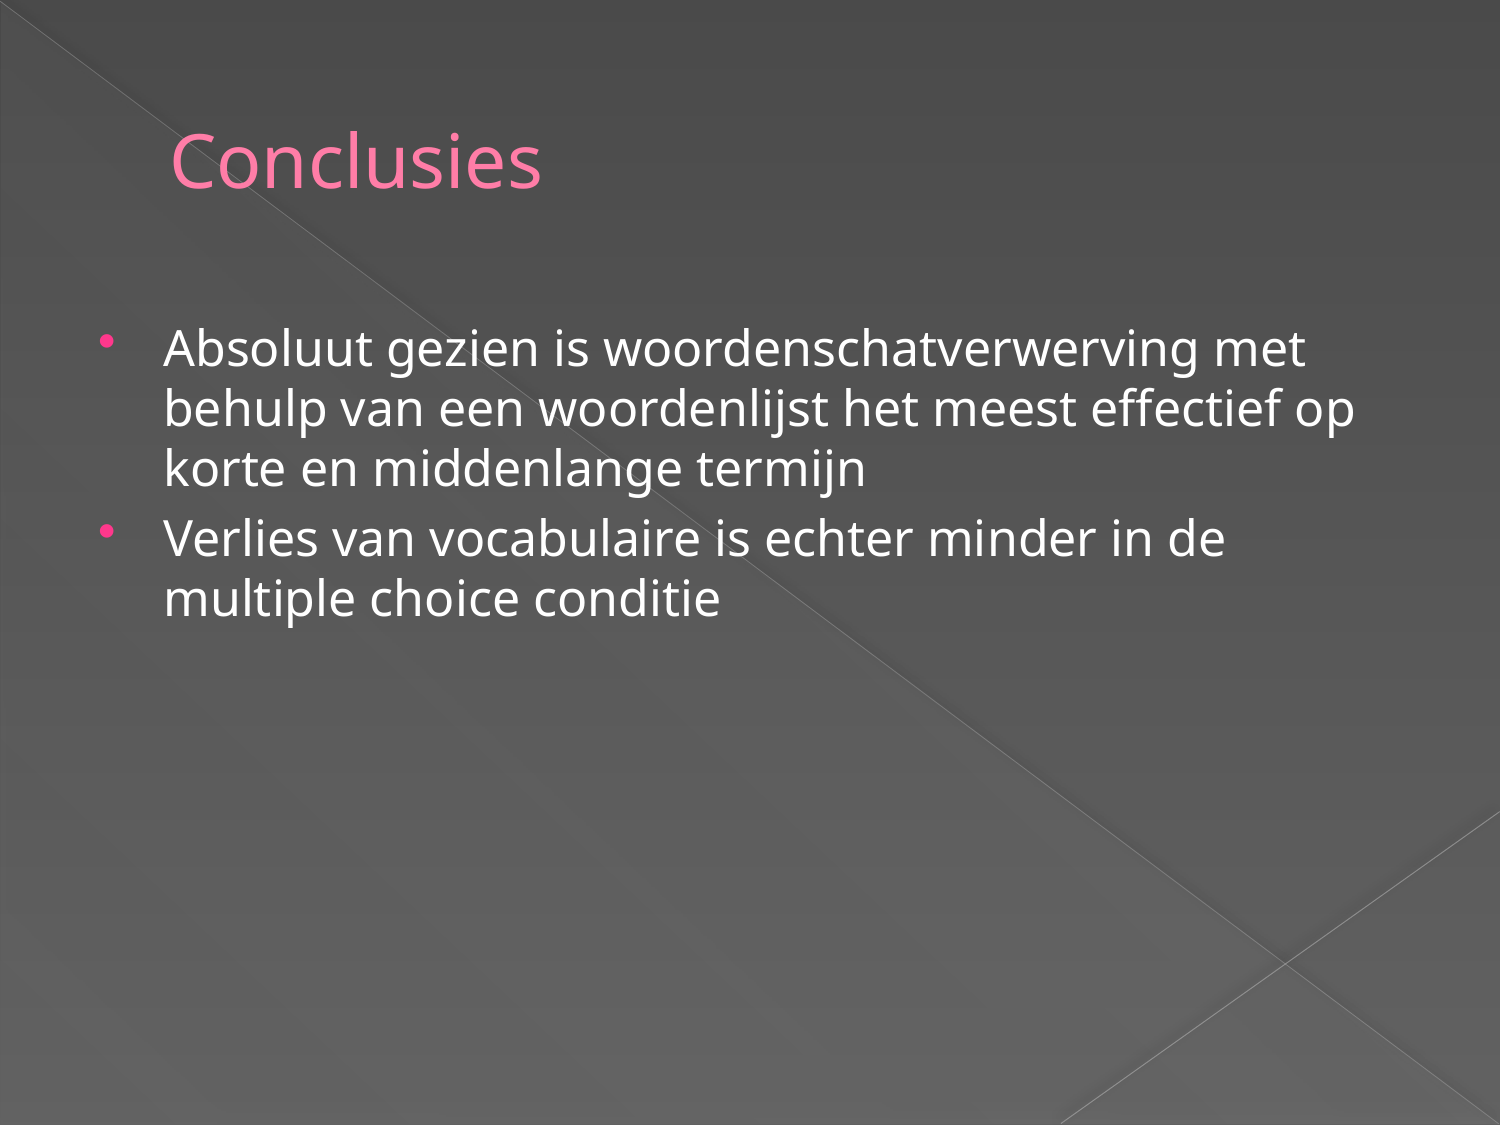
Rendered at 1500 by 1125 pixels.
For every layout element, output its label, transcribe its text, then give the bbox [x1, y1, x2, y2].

list Absoluut gezien is woordenschatverwerving met behulp van een woordenlijst het meest effectief op korte en middenlange termijn Verlies van vocabulaire is echter minder in de multiple choice conditie [75, 308, 1425, 1059]
title Conclusies [75, 43, 1425, 274]
